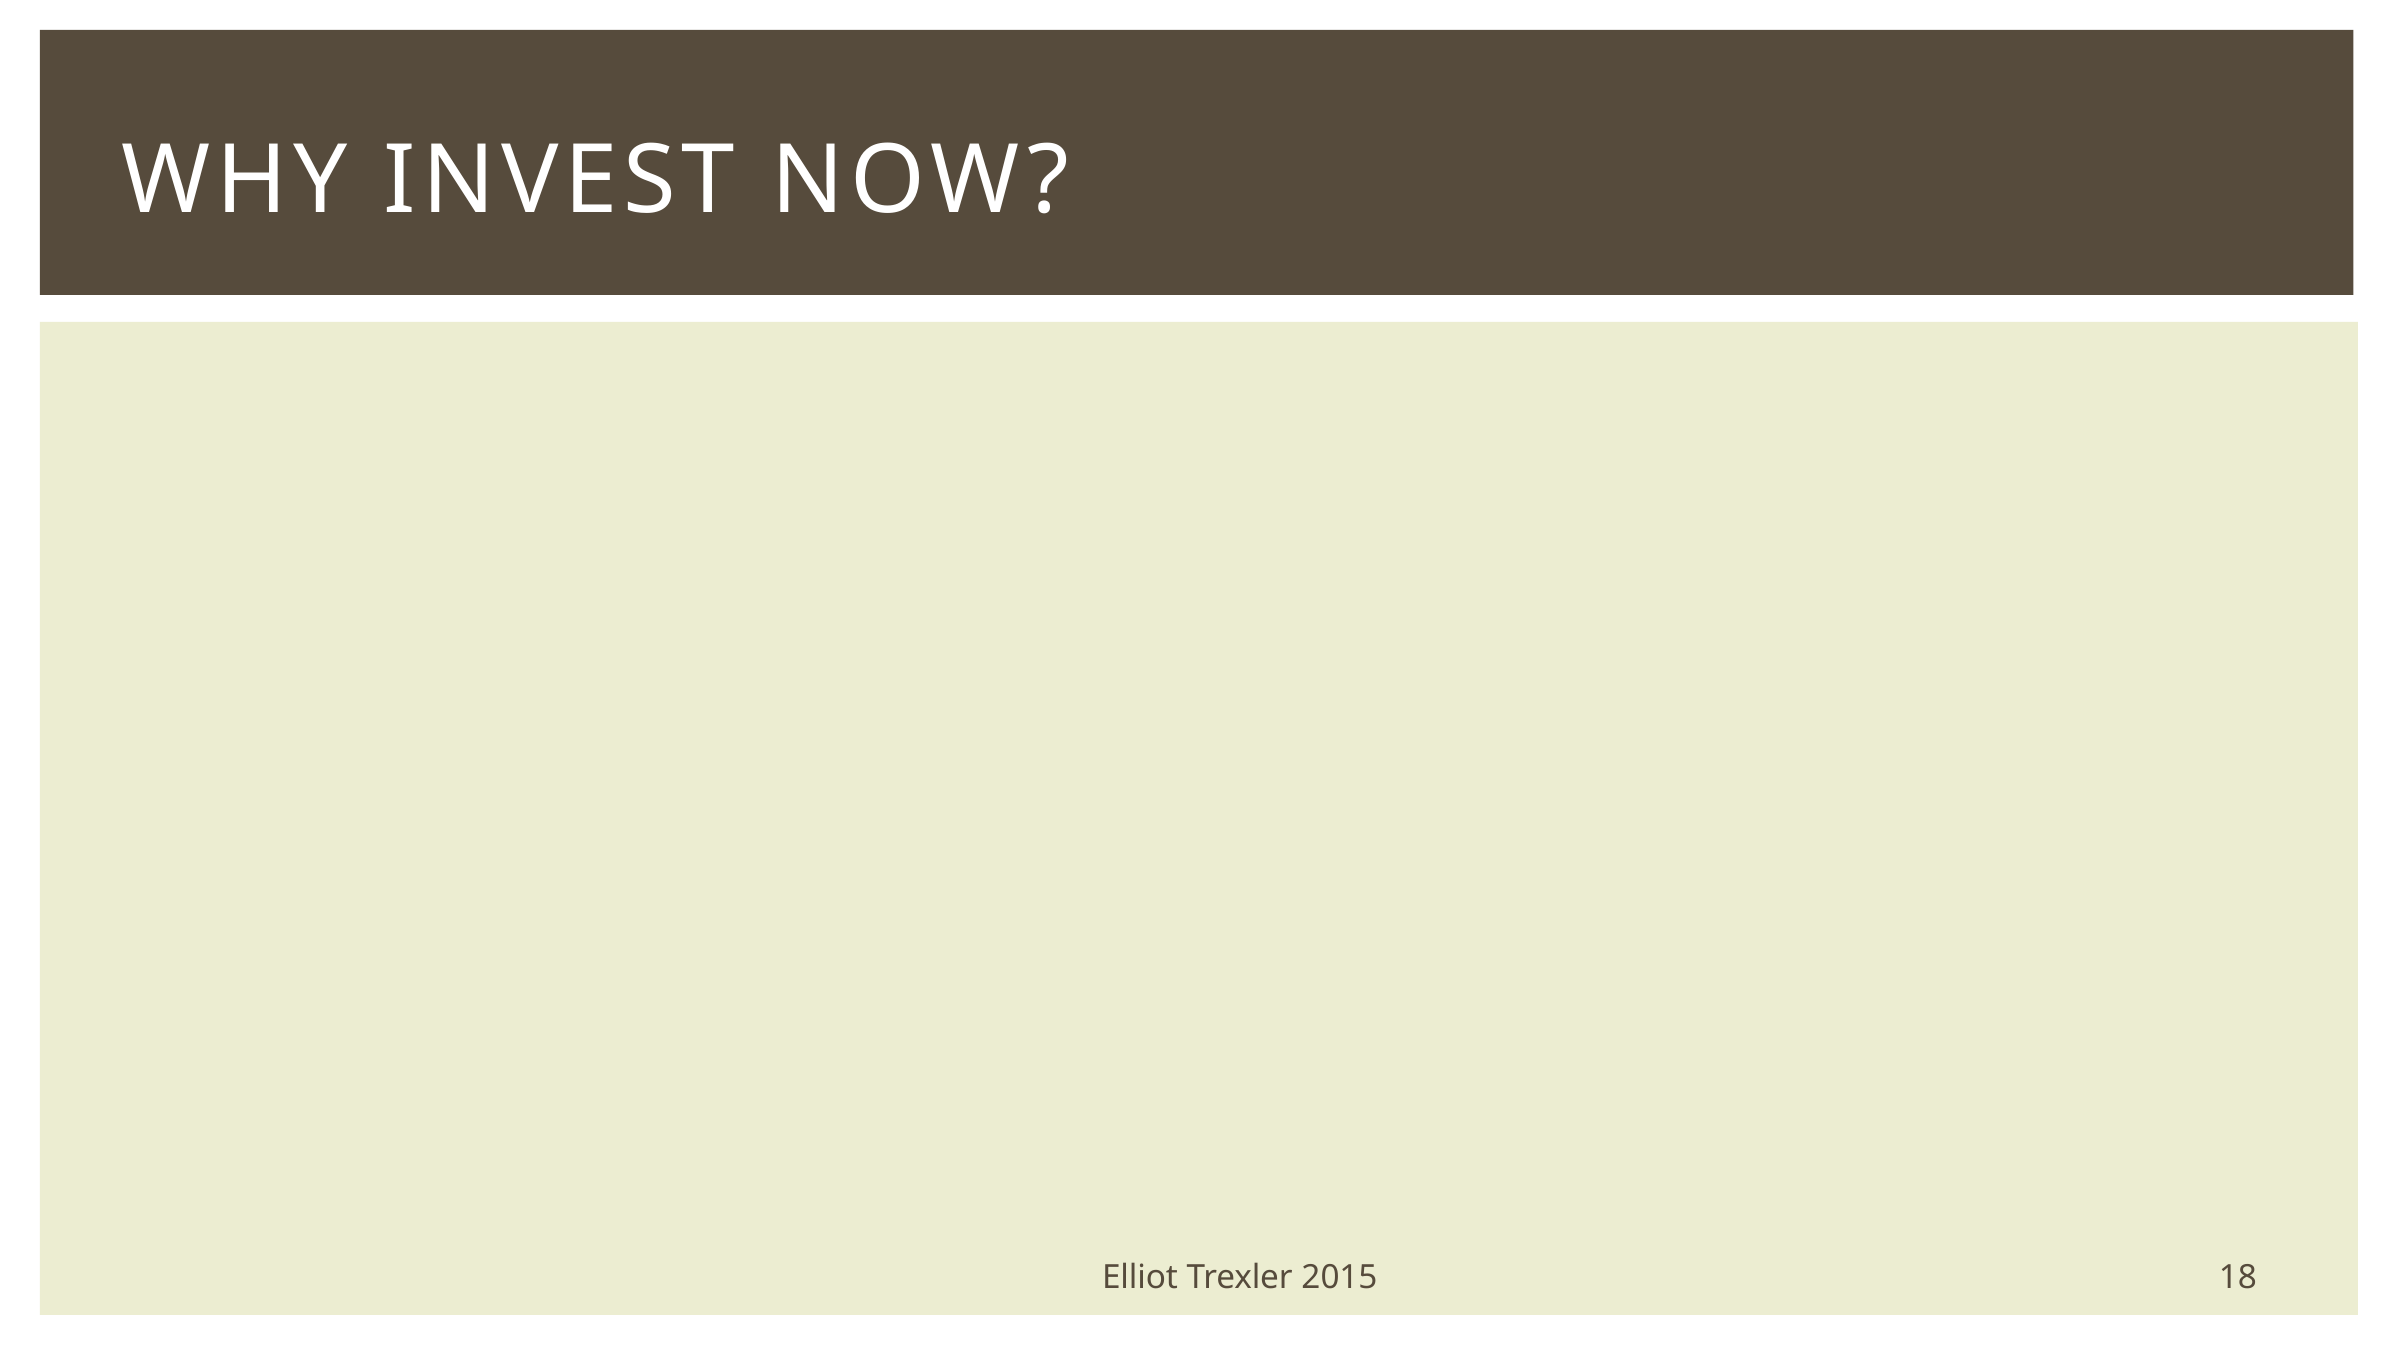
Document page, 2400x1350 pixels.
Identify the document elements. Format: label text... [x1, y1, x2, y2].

footer Elliot Trexler 2015 [800, 1251, 1680, 1306]
slide_number 18 [2160, 1249, 2316, 1307]
title WHY INVEST NOW? [99, 70, 2300, 278]
